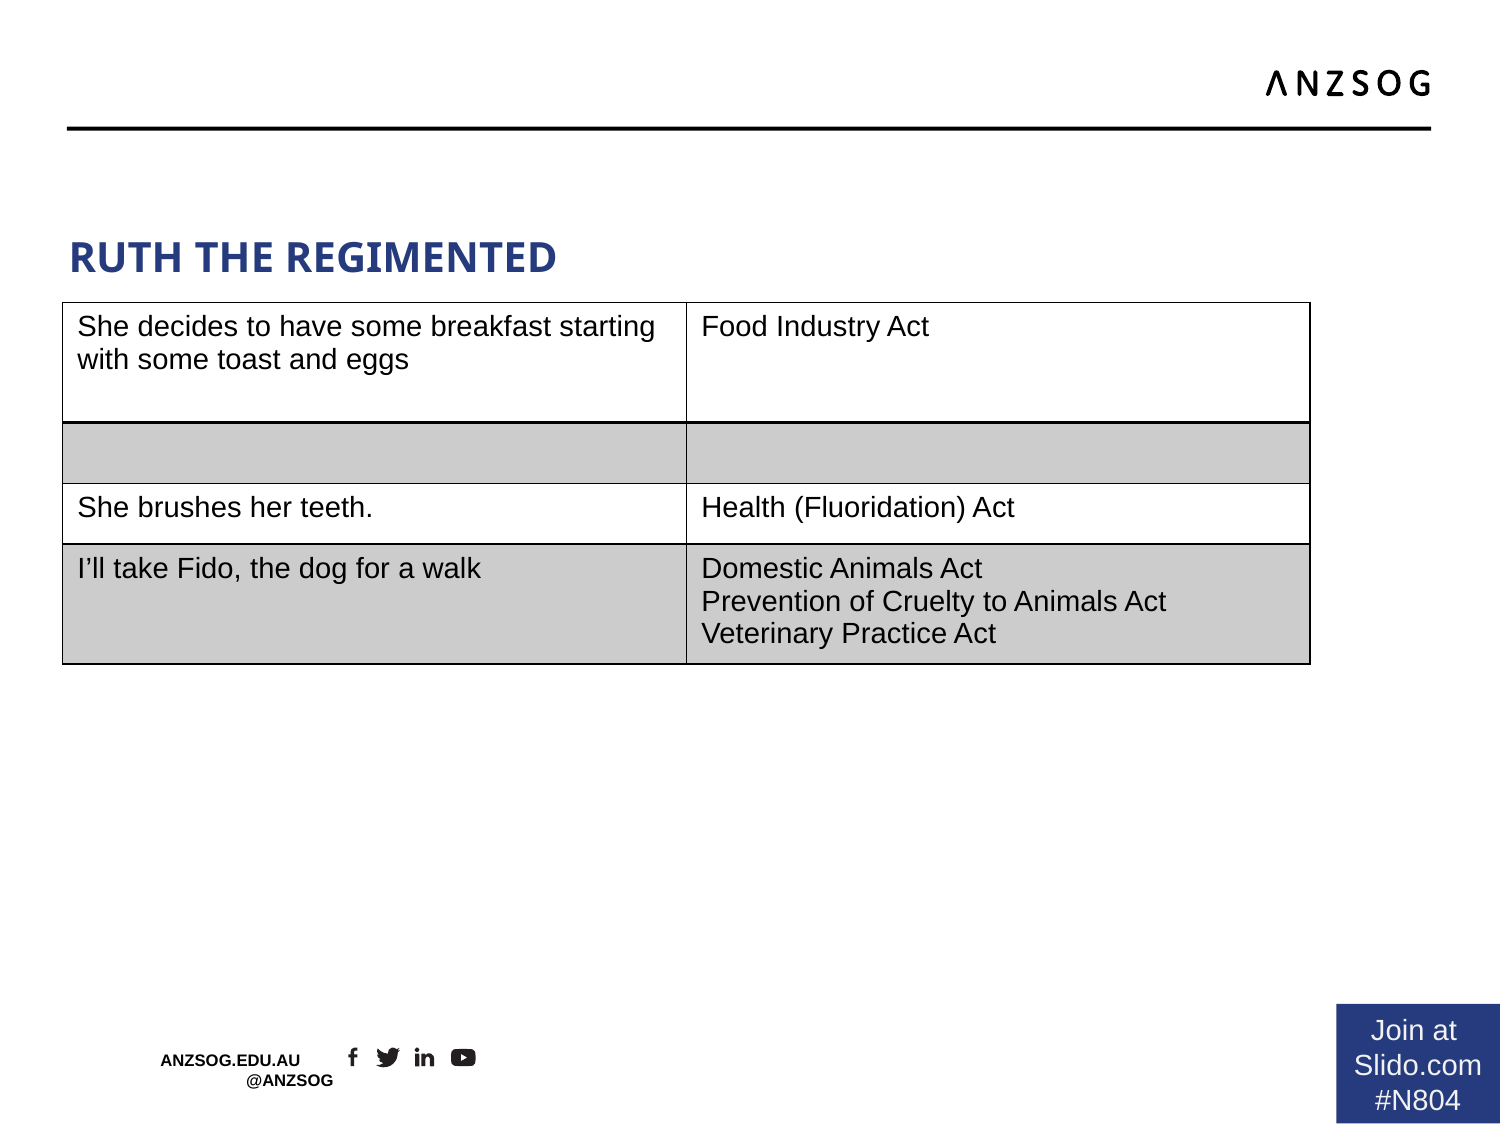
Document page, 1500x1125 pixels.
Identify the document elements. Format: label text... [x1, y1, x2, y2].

text_box Join at Slido.com #N804 [1336, 1003, 1500, 1124]
table_cell She brushes her teeth. [63, 484, 686, 543]
table_cell Domestic Animals Act Prevention of Cruelty to Animals Act Veterinary Practice Act [687, 545, 1309, 663]
table_cell I’ll take Fido, the dog for a walk [63, 545, 686, 663]
table_cell [687, 424, 1309, 483]
table_header She decides to have some breakfast starting with some toast and eggs [63, 303, 686, 421]
table_cell Health (Fluoridation) Act [687, 484, 1309, 543]
table_cell [63, 424, 686, 483]
table_header Food Industry Act [687, 303, 1309, 421]
title RUTH the regimented [53, 138, 1430, 289]
